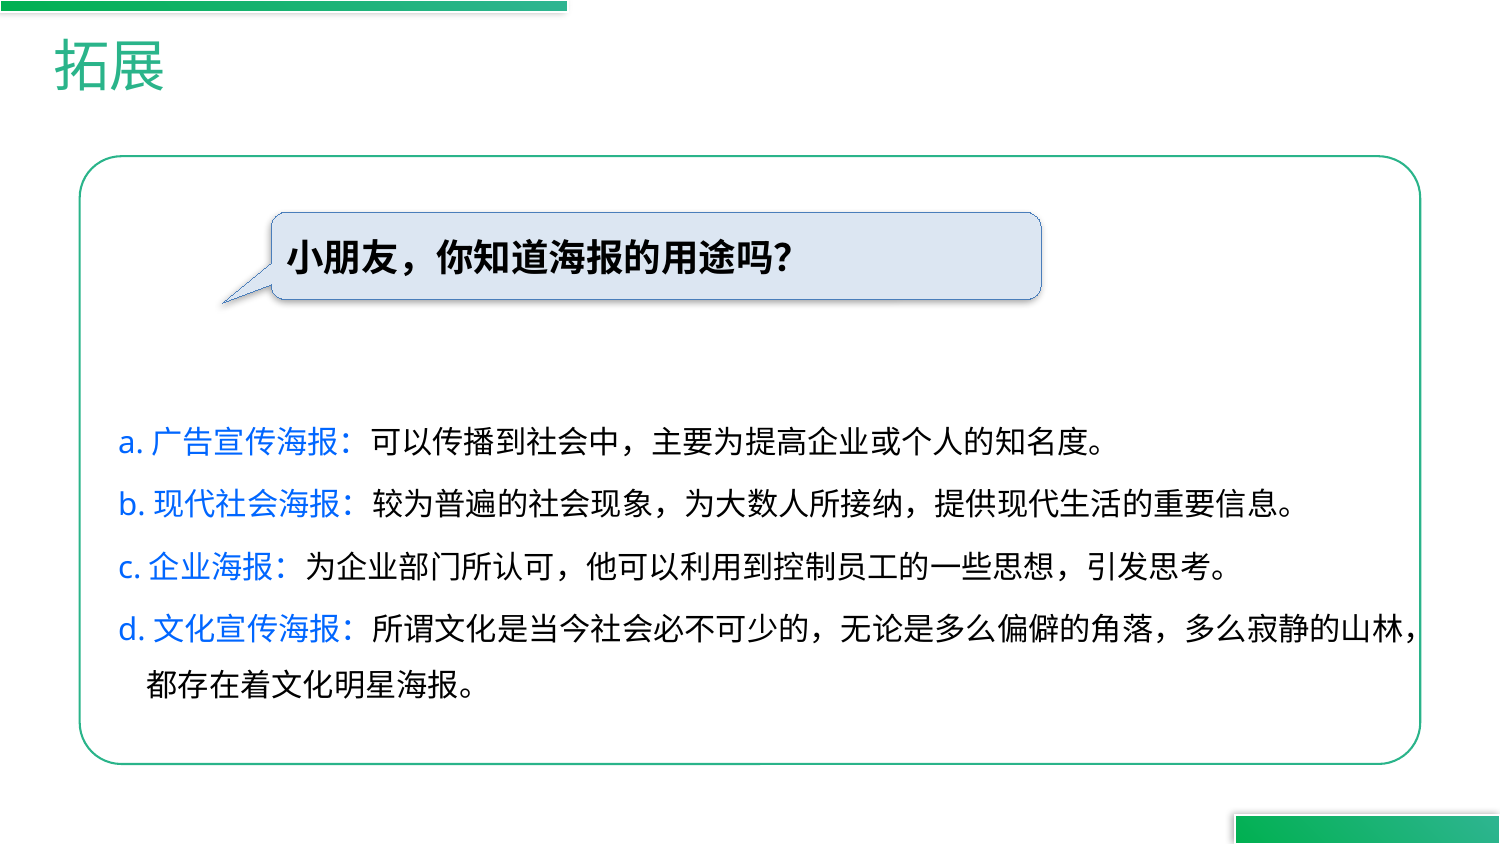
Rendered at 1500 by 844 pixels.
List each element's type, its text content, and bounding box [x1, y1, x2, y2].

text_box a.广告宣传海报：可以传播到社会中，主要为提高企业或个人的知名度。 b.现代社会海报：较为普遍的社会现象，为大数人所接纳，提供现代生活的重要信息。 c.企业海报：为企业部门所认可，他可以利用到控制员工的一些思想，引发思考。 d.文化宣传海报：所谓文化是当今社会必不可少的，无论是多么偏僻的角落，多么寂静的山林，都存在着文化明星海报。 [106, 397, 1434, 844]
text_box 小朋友，你知道海报的用途吗？ [222, 212, 1042, 304]
list 拓展 [41, 32, 382, 94]
